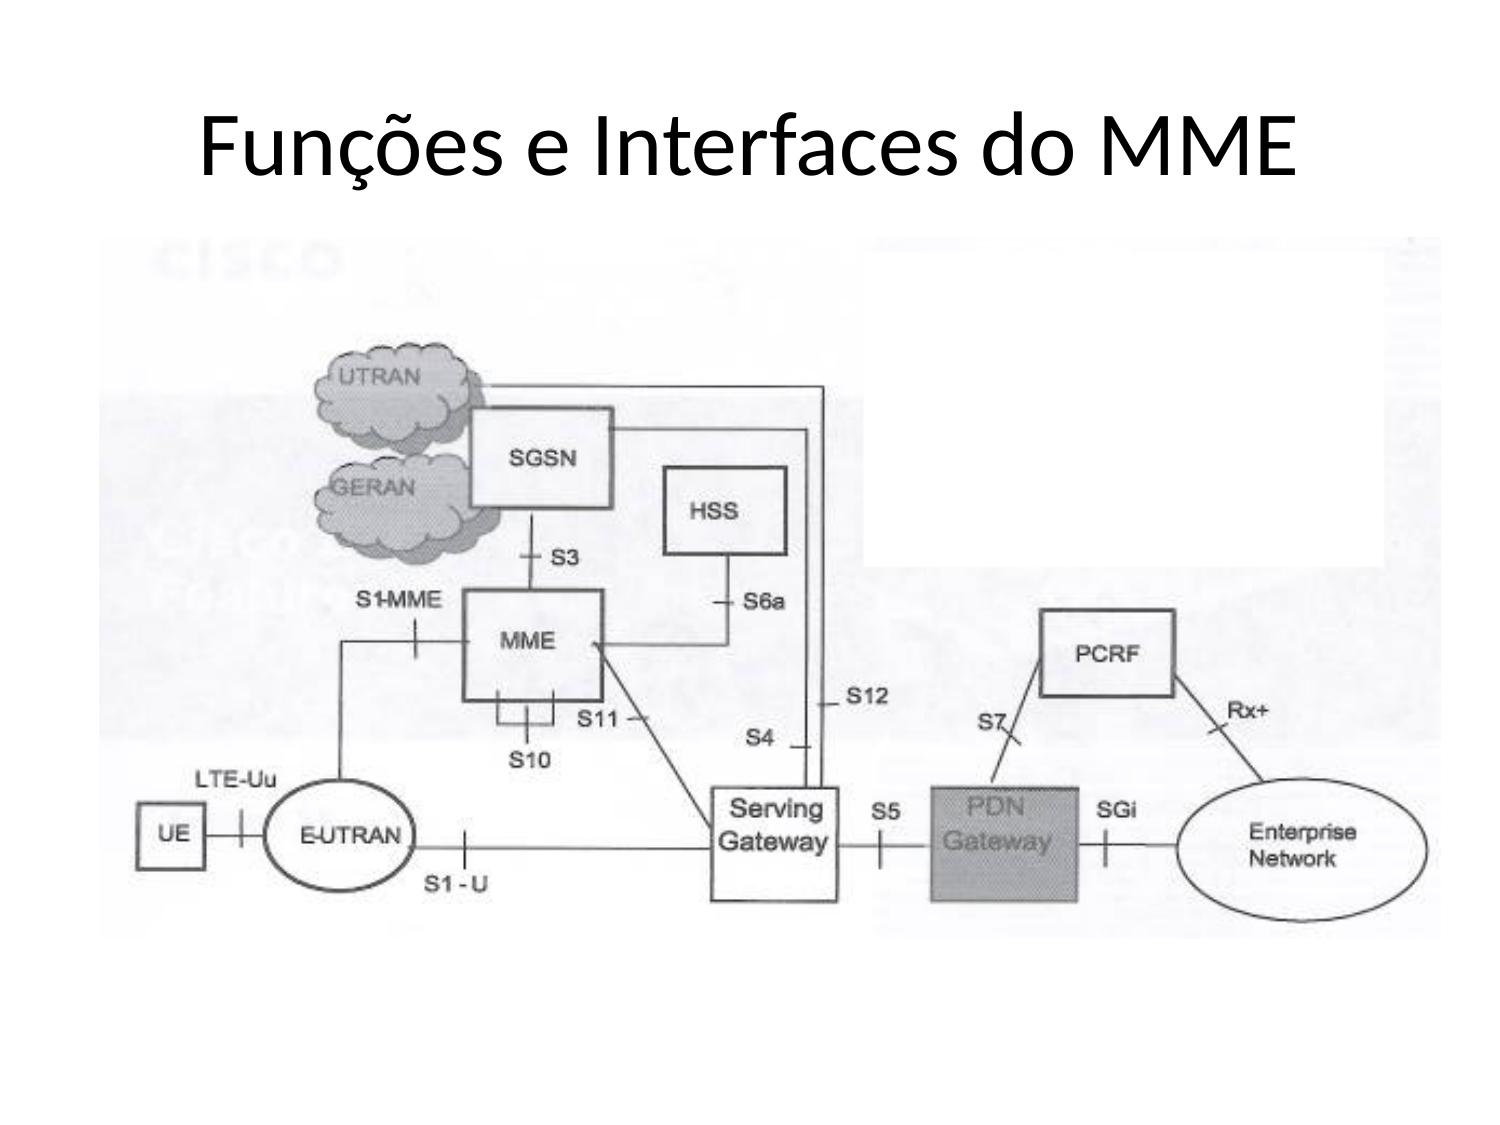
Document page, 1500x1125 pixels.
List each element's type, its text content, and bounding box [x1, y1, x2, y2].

picture [99, 237, 1441, 940]
title Funções e Interfaces do MME [75, 45, 1425, 233]
